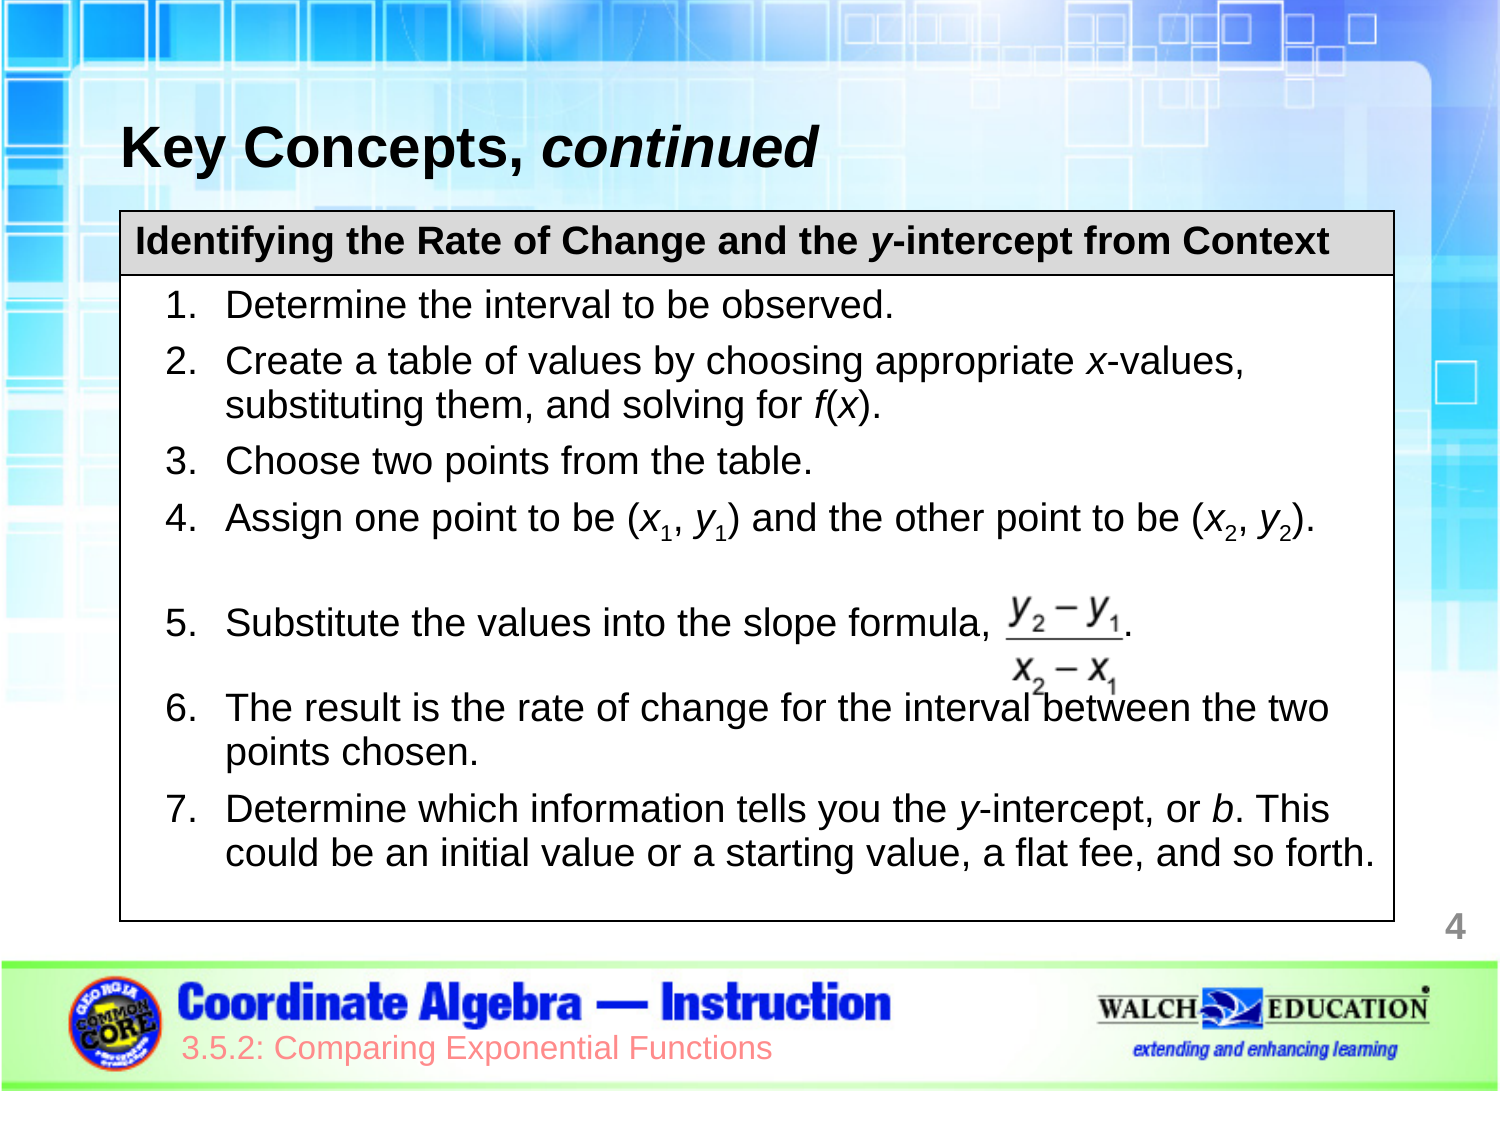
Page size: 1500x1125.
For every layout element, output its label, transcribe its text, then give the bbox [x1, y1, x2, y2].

footer 3.5.2: Comparing Exponential Functions [166, 1024, 1080, 1069]
table_header Identifying the Rate of Change and the y-intercept from Context [121, 212, 1393, 274]
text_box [1002, 577, 1127, 697]
subtitle Key Concepts, continued [105, 101, 1394, 922]
picture [1, 0, 1500, 1091]
table_cell Determine the interval to be observed. Create a table of values by choosing appropriate x-values, substituting them, and solving for f(x). Choose two points from the table. Assign one point to be (x1, y1) and the other point to be (x2, y2). Substitute the values into the slope formula, . The result is the rate of change for the interval between the two points chosen. Determine which information tells you the y-intercept, or b. This could be an initial value or a starting value, a flat fee, and so forth. [121, 276, 1393, 920]
slide_number 4 [1361, 901, 1481, 949]
